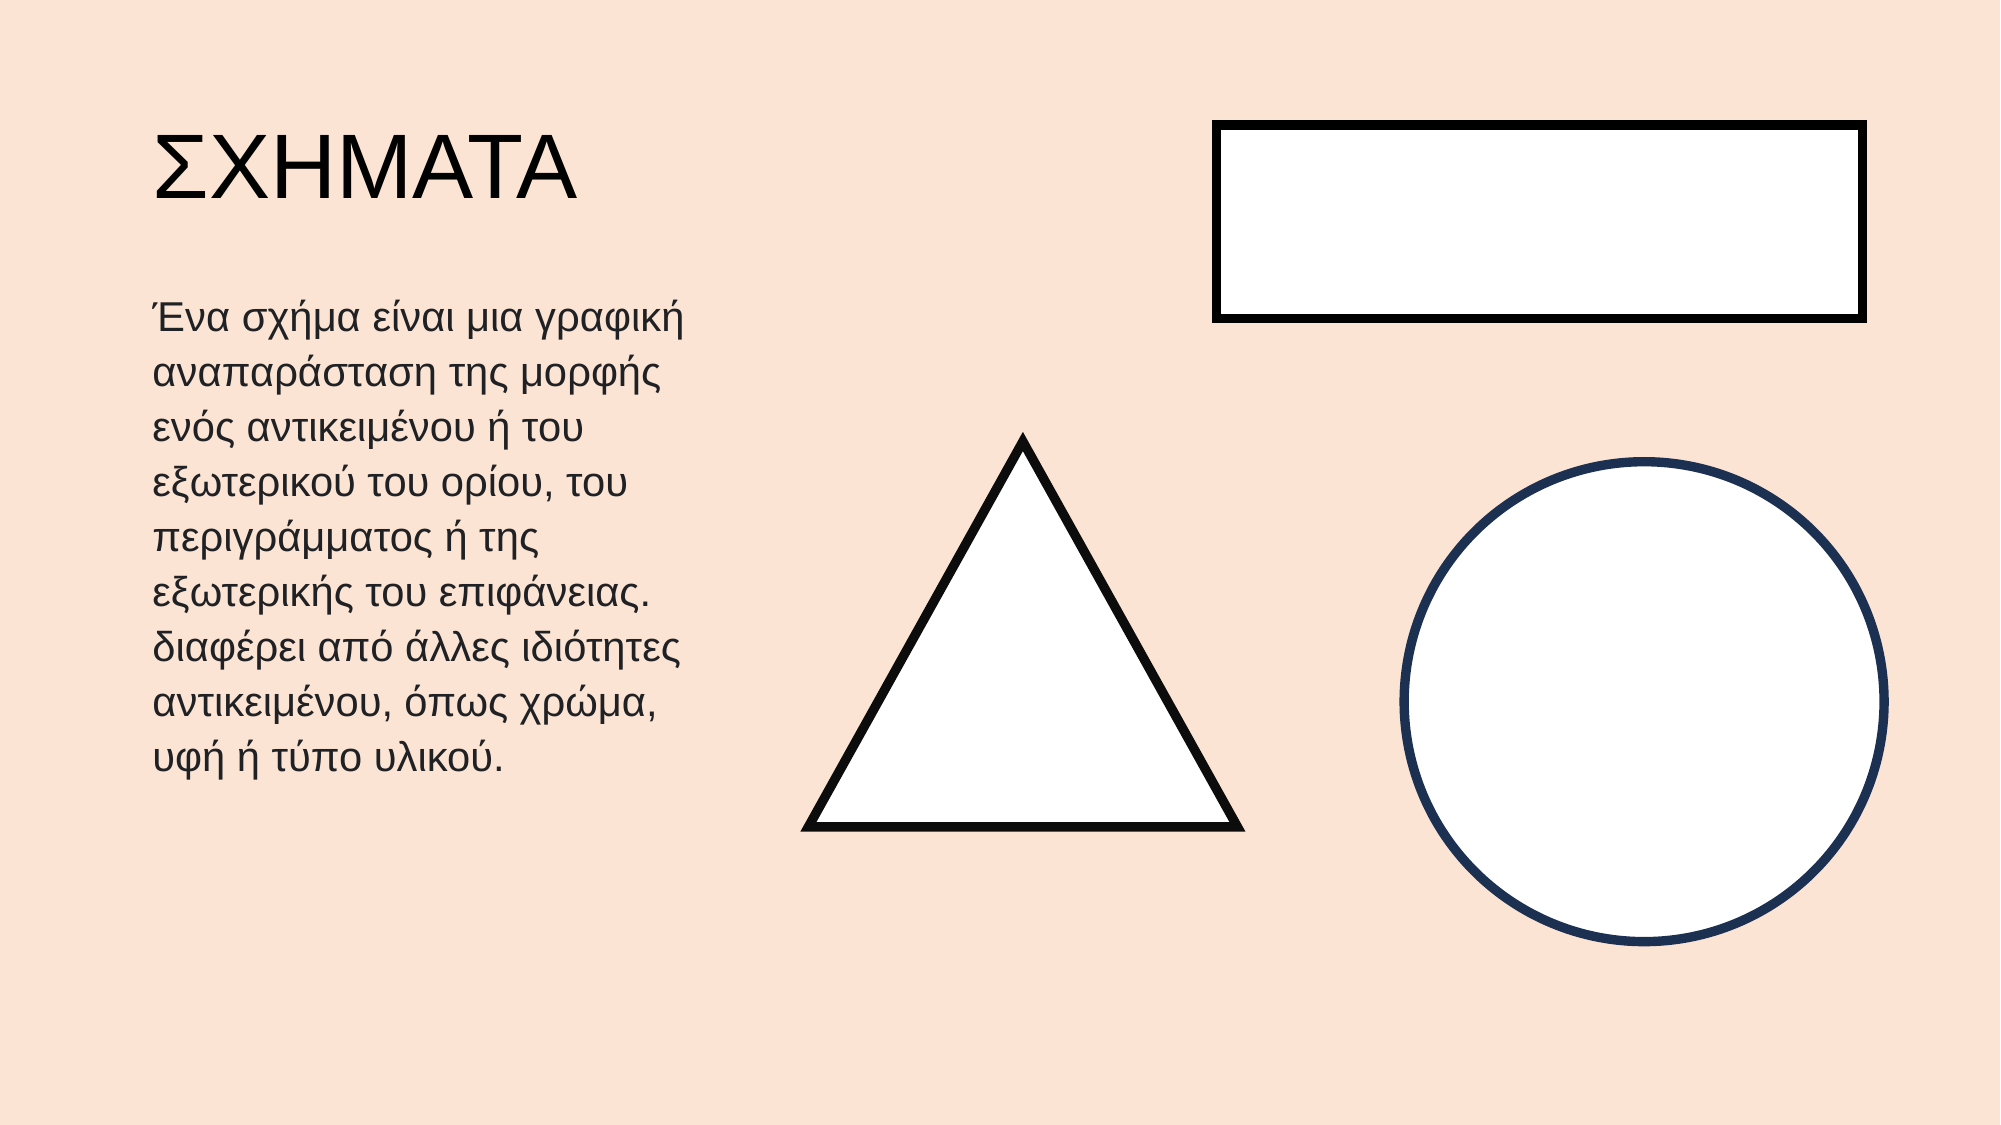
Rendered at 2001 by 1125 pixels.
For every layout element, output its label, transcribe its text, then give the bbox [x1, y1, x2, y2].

text_box [808, 441, 1238, 827]
list Ένα σχήμα είναι μια γραφική αναπαράσταση της μορφής ενός αντικειμένου ή του εξωτερικού του ορίου, του περιγράμματος ή της εξωτερικής του επιφάνειας. διαφέρει από άλλες ιδιότητες αντικειμένου, όπως χρώμα, υφή ή τύπο υλικού. [137, 277, 744, 992]
title ΣΧΗΜΑΤΑ [137, 59, 1863, 278]
text_box [1404, 461, 1885, 942]
text_box [1216, 125, 1863, 319]
